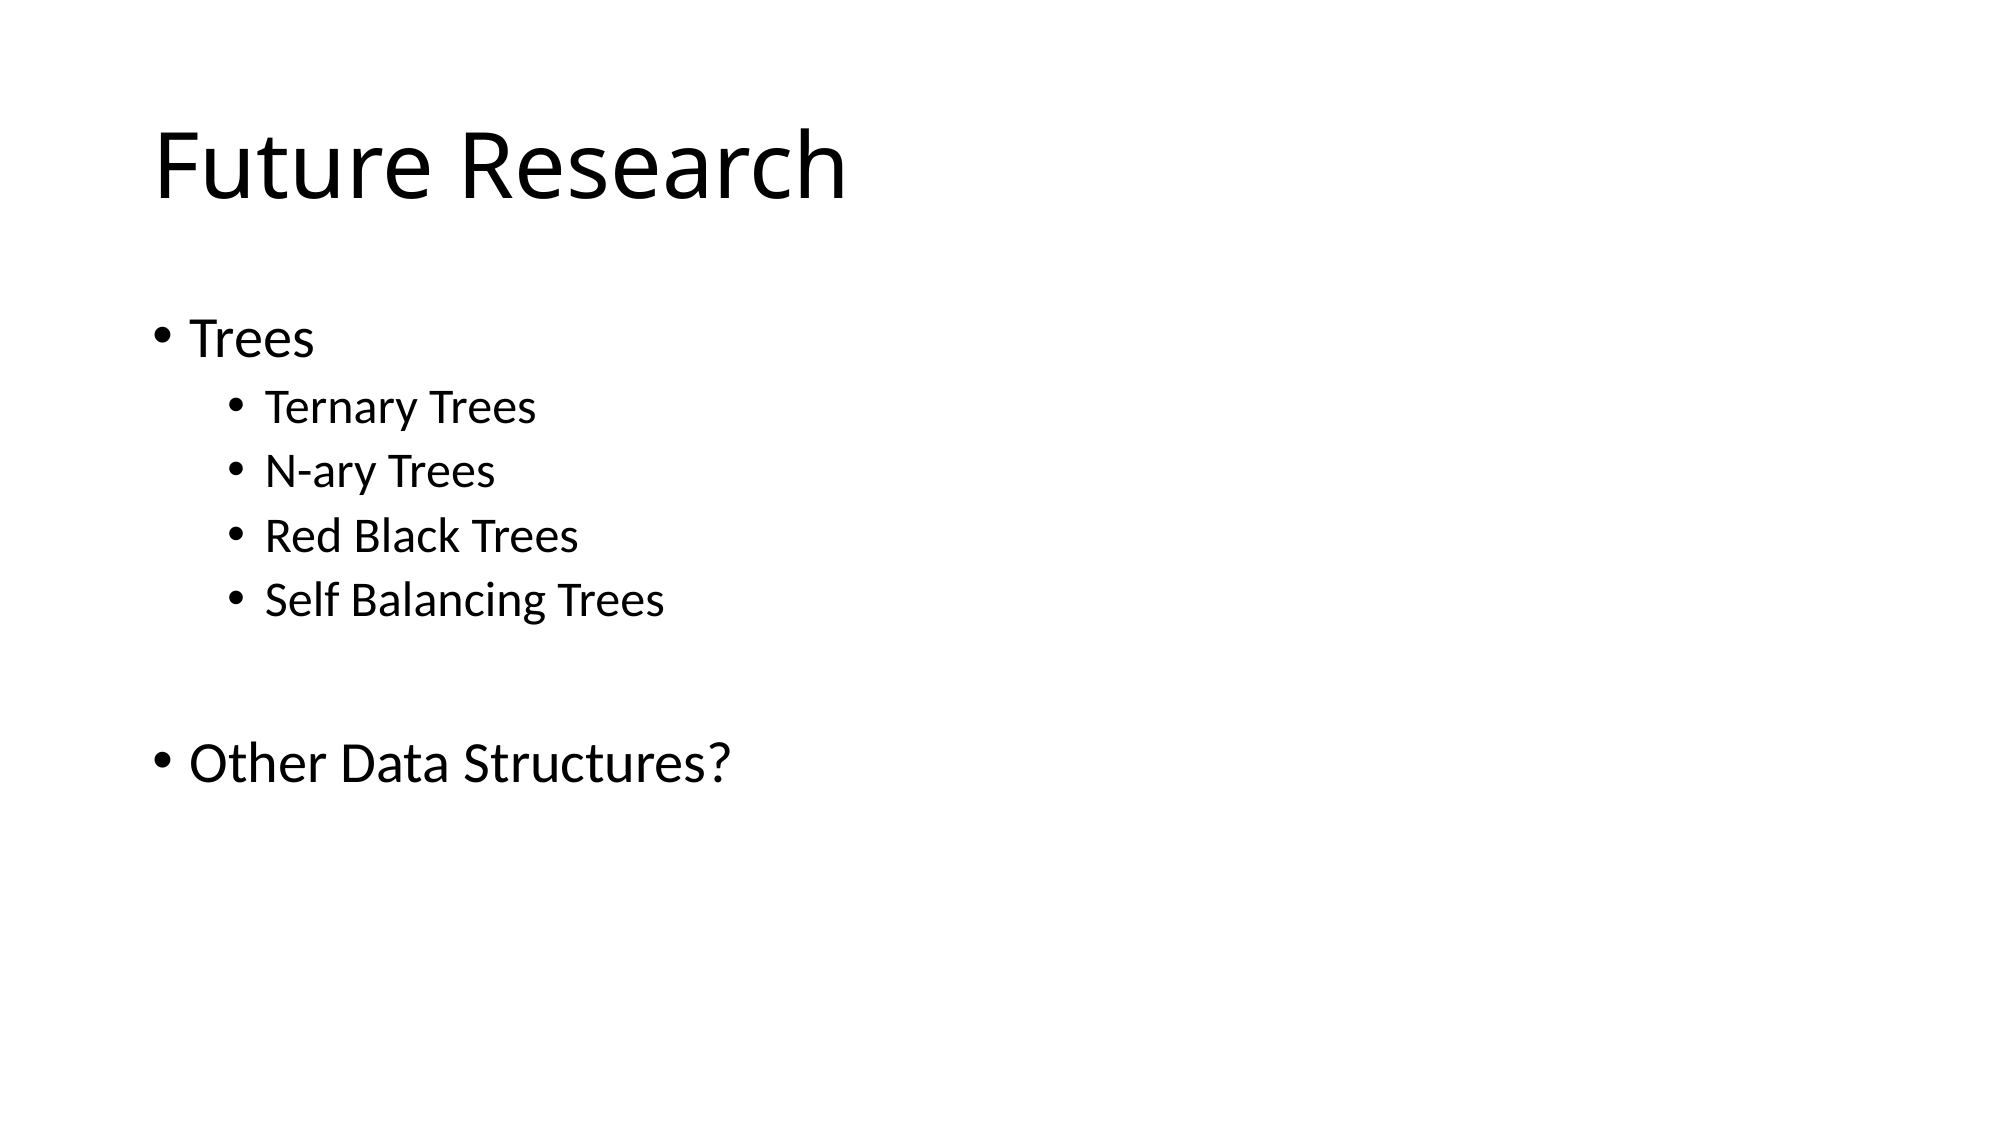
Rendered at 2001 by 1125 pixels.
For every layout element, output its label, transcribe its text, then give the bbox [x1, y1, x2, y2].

list Trees Ternary Trees N-ary Trees Red Black Trees Self Balancing Trees Other Data Structures? [137, 299, 1863, 1014]
title Future Research [137, 59, 1863, 278]
